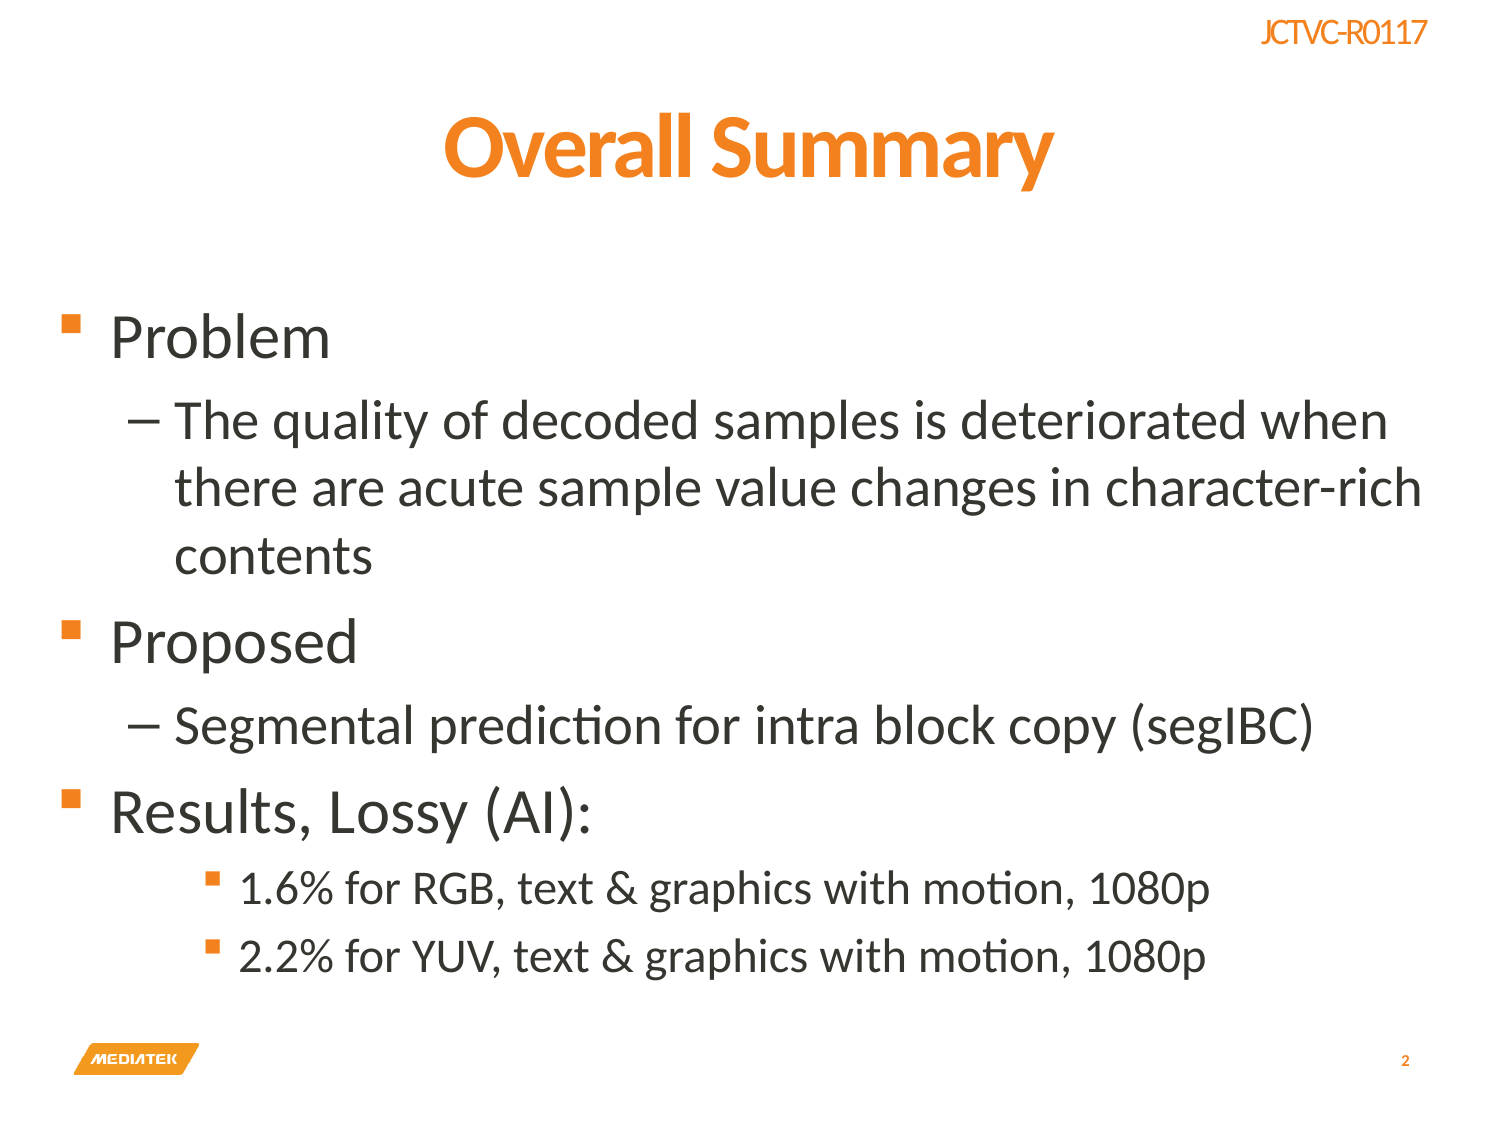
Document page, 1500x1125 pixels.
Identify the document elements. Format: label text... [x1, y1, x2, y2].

list Problem The quality of decoded samples is deteriorated when there are acute sample value changes in character-rich contents Proposed Segmental prediction for intra block copy (segIBC) Results, Lossy (AI): 1.6% for RGB, text & graphics with motion, 1080p 2.2% for YUV, text & graphics with motion, 1080p [41, 286, 1459, 990]
slide_number 2 [1251, 1029, 1425, 1090]
title Overall Summary [75, 99, 1425, 286]
picture [73, 1043, 199, 1075]
